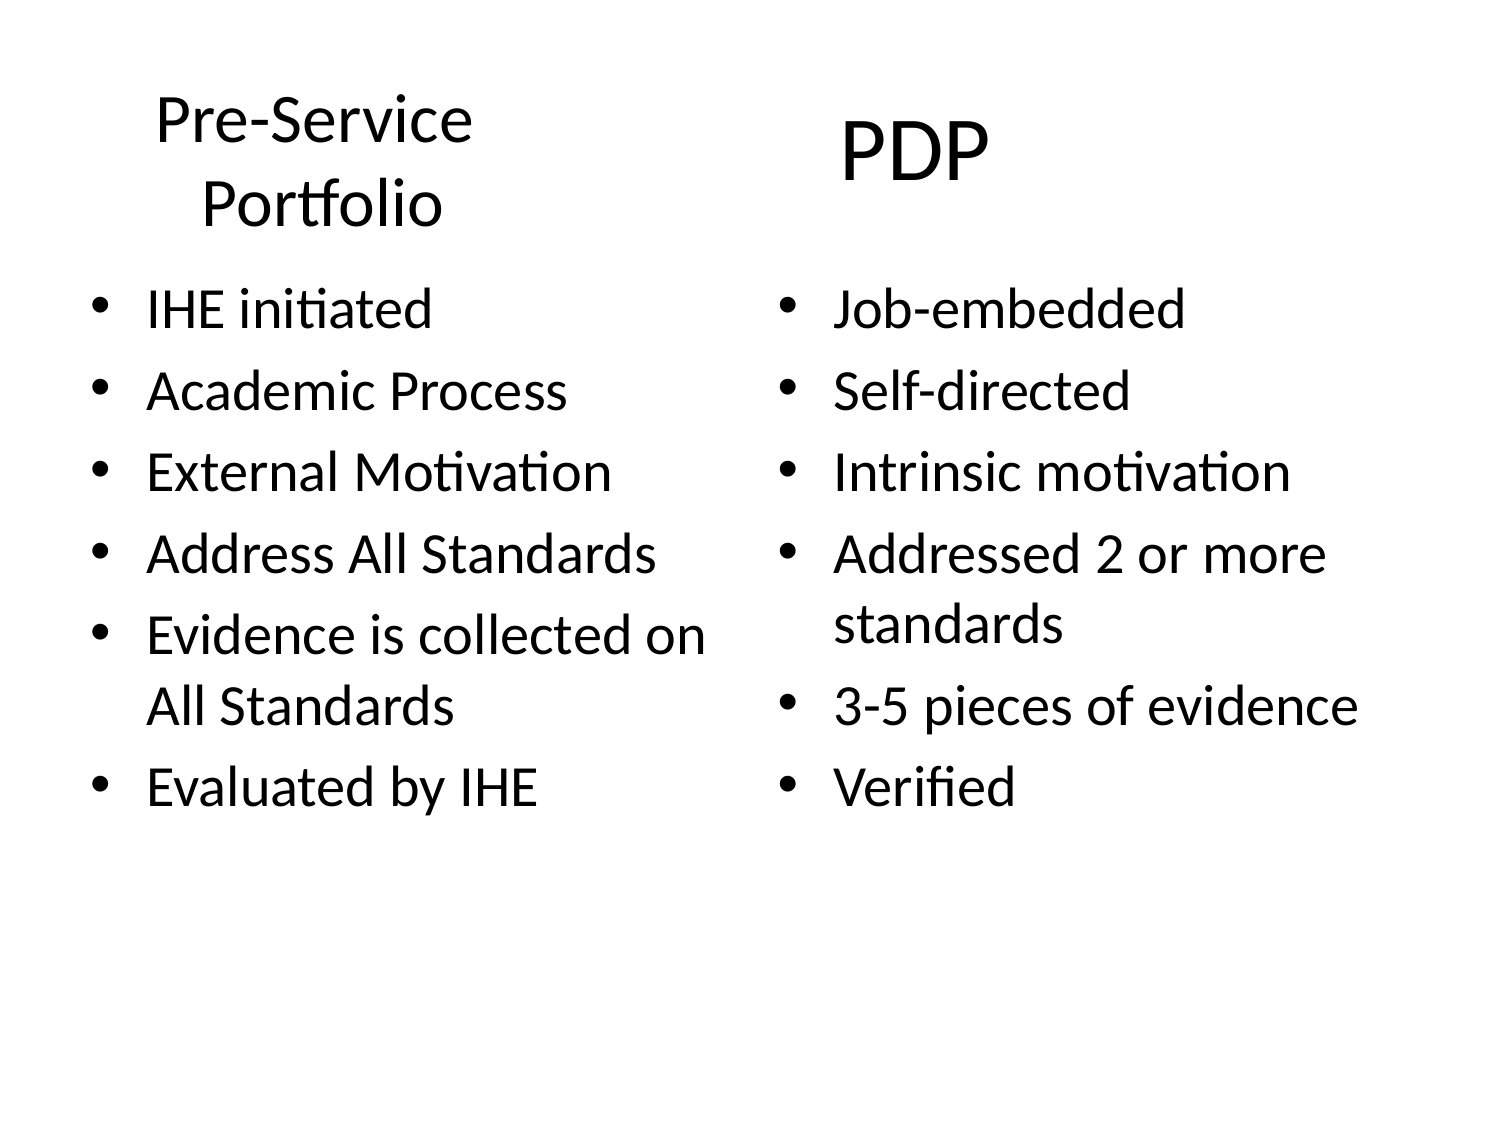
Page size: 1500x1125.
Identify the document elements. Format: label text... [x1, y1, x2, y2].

list Job-embedded Self-directed Intrinsic motivation Addressed 2 or more standards 3-5 pieces of evidence Verified [762, 262, 1425, 1005]
list IHE initiated Academic Process External Motivation Address All Standards Evidence is collected on All Standards Evaluated by IHE [75, 262, 738, 1005]
title Pre-Service Portfolio [137, 62, 588, 250]
text_box PDP [762, 50, 1213, 238]
